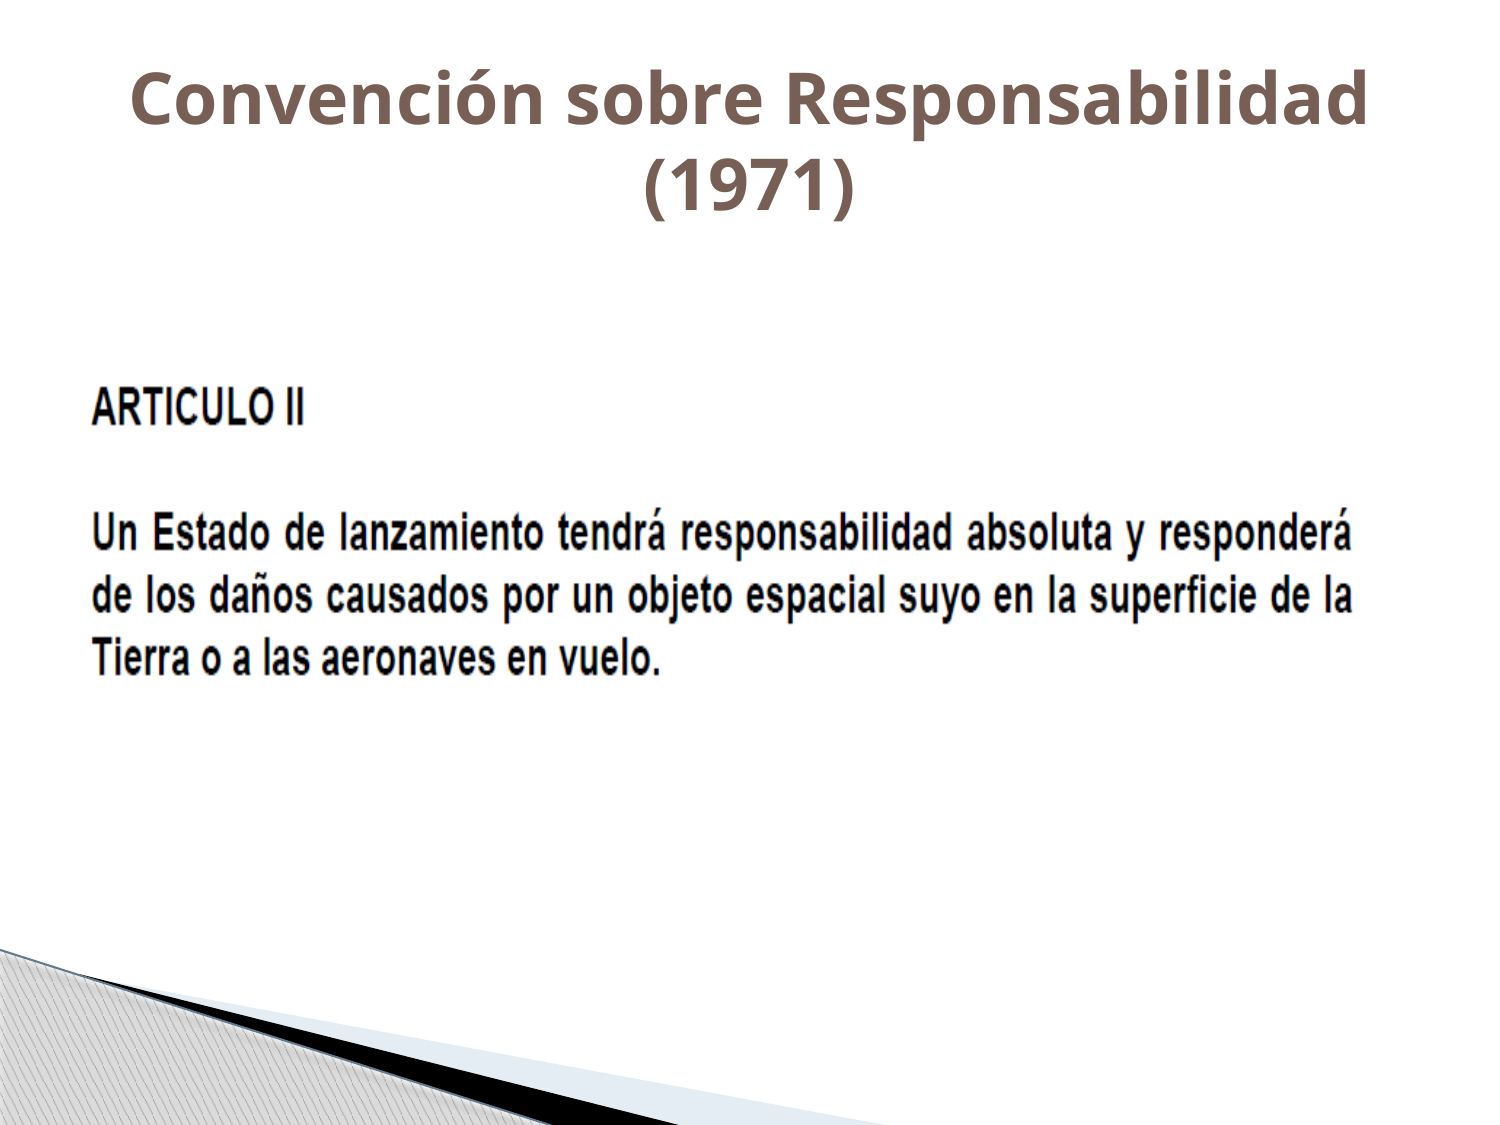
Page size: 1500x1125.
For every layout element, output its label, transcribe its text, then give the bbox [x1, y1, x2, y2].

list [74, 362, 1426, 736]
title Convención sobre Responsabilidad (1971) [75, 45, 1425, 233]
